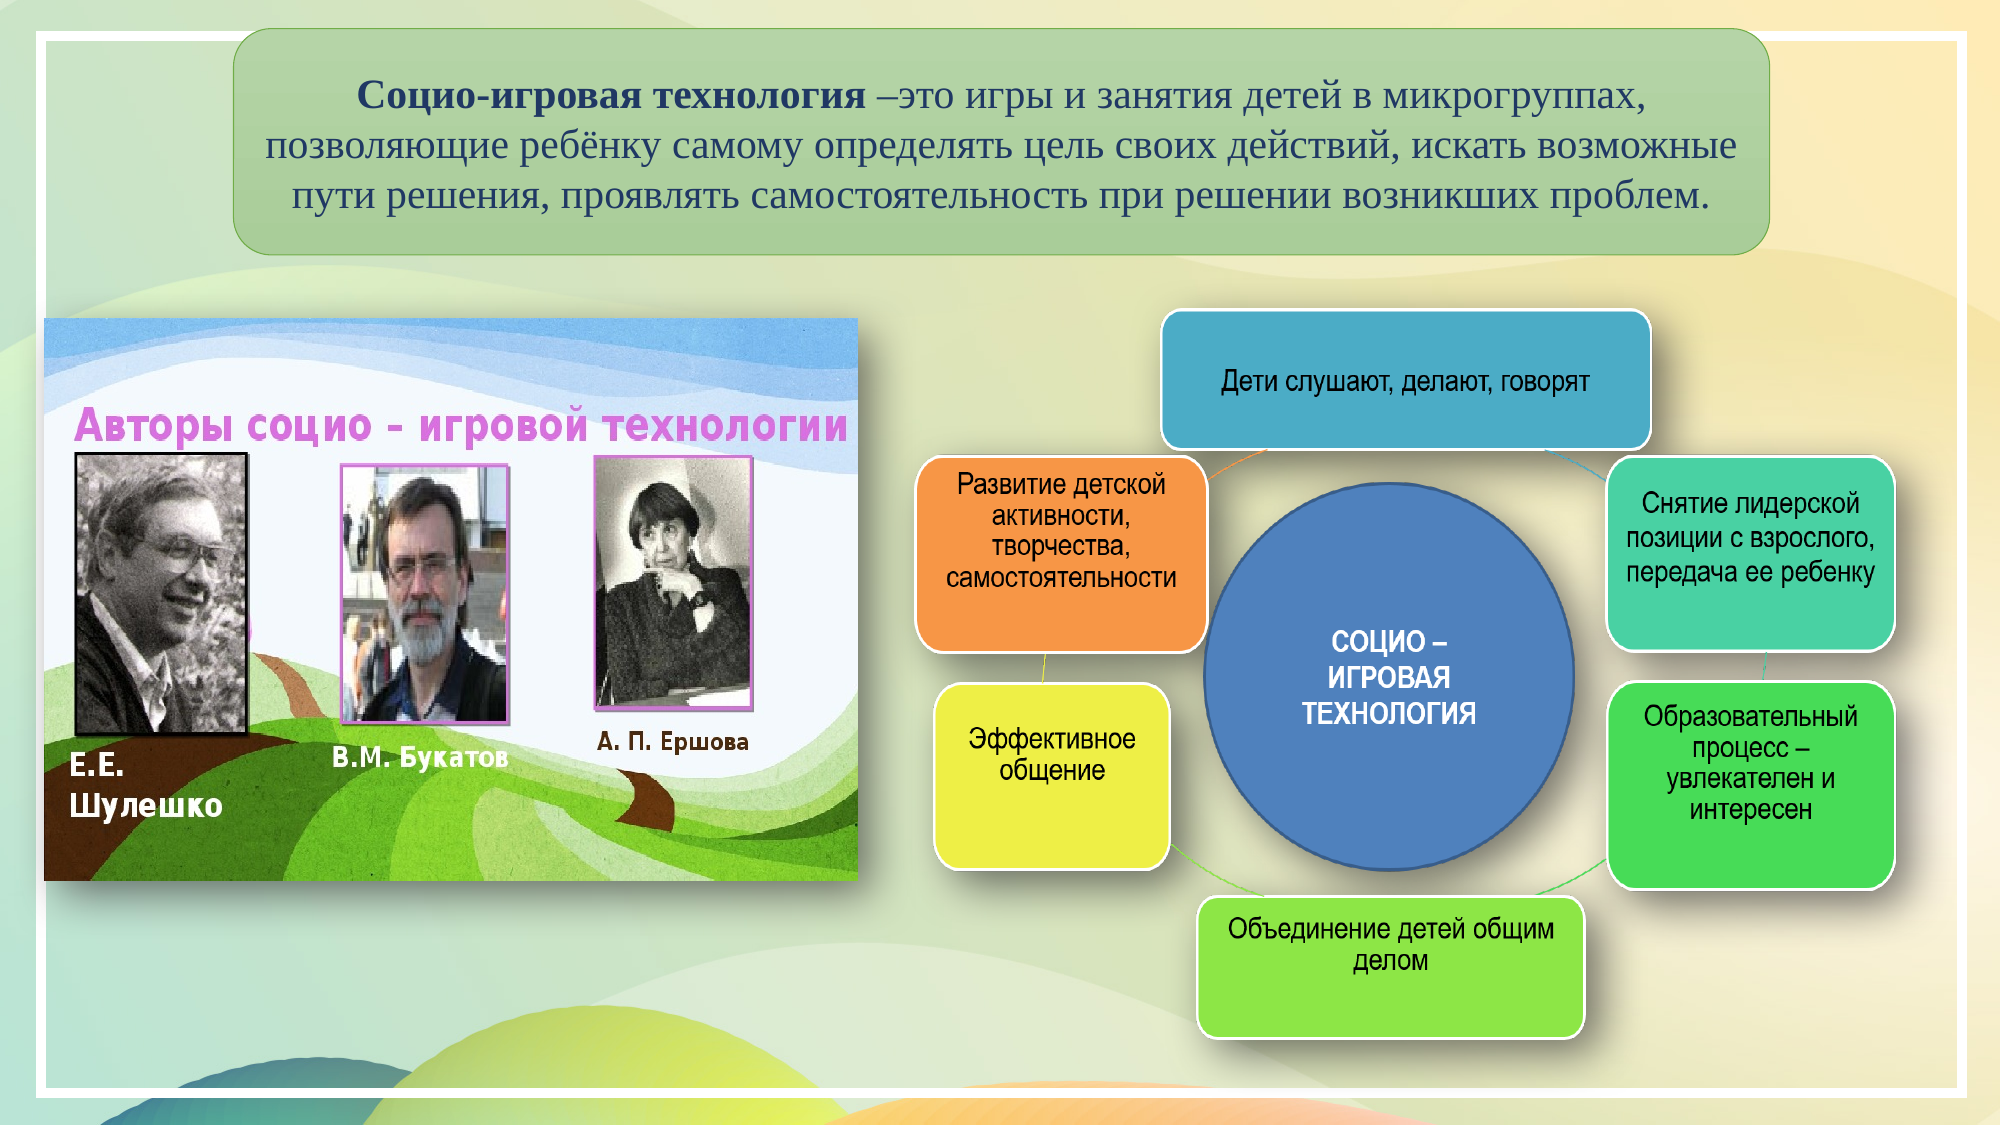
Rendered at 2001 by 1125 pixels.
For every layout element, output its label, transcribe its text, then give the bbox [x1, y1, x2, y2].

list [44, 318, 858, 881]
picture [0, 0, 2000, 1125]
text_box Социо-игровая технология –это игры и занятия детей в микрогруппах, позволяющие ребёнку самому определять цель своих действий, искать возможные пути решения, проявлять самостоятельность при решении возникших проблем. [232, 28, 1771, 256]
